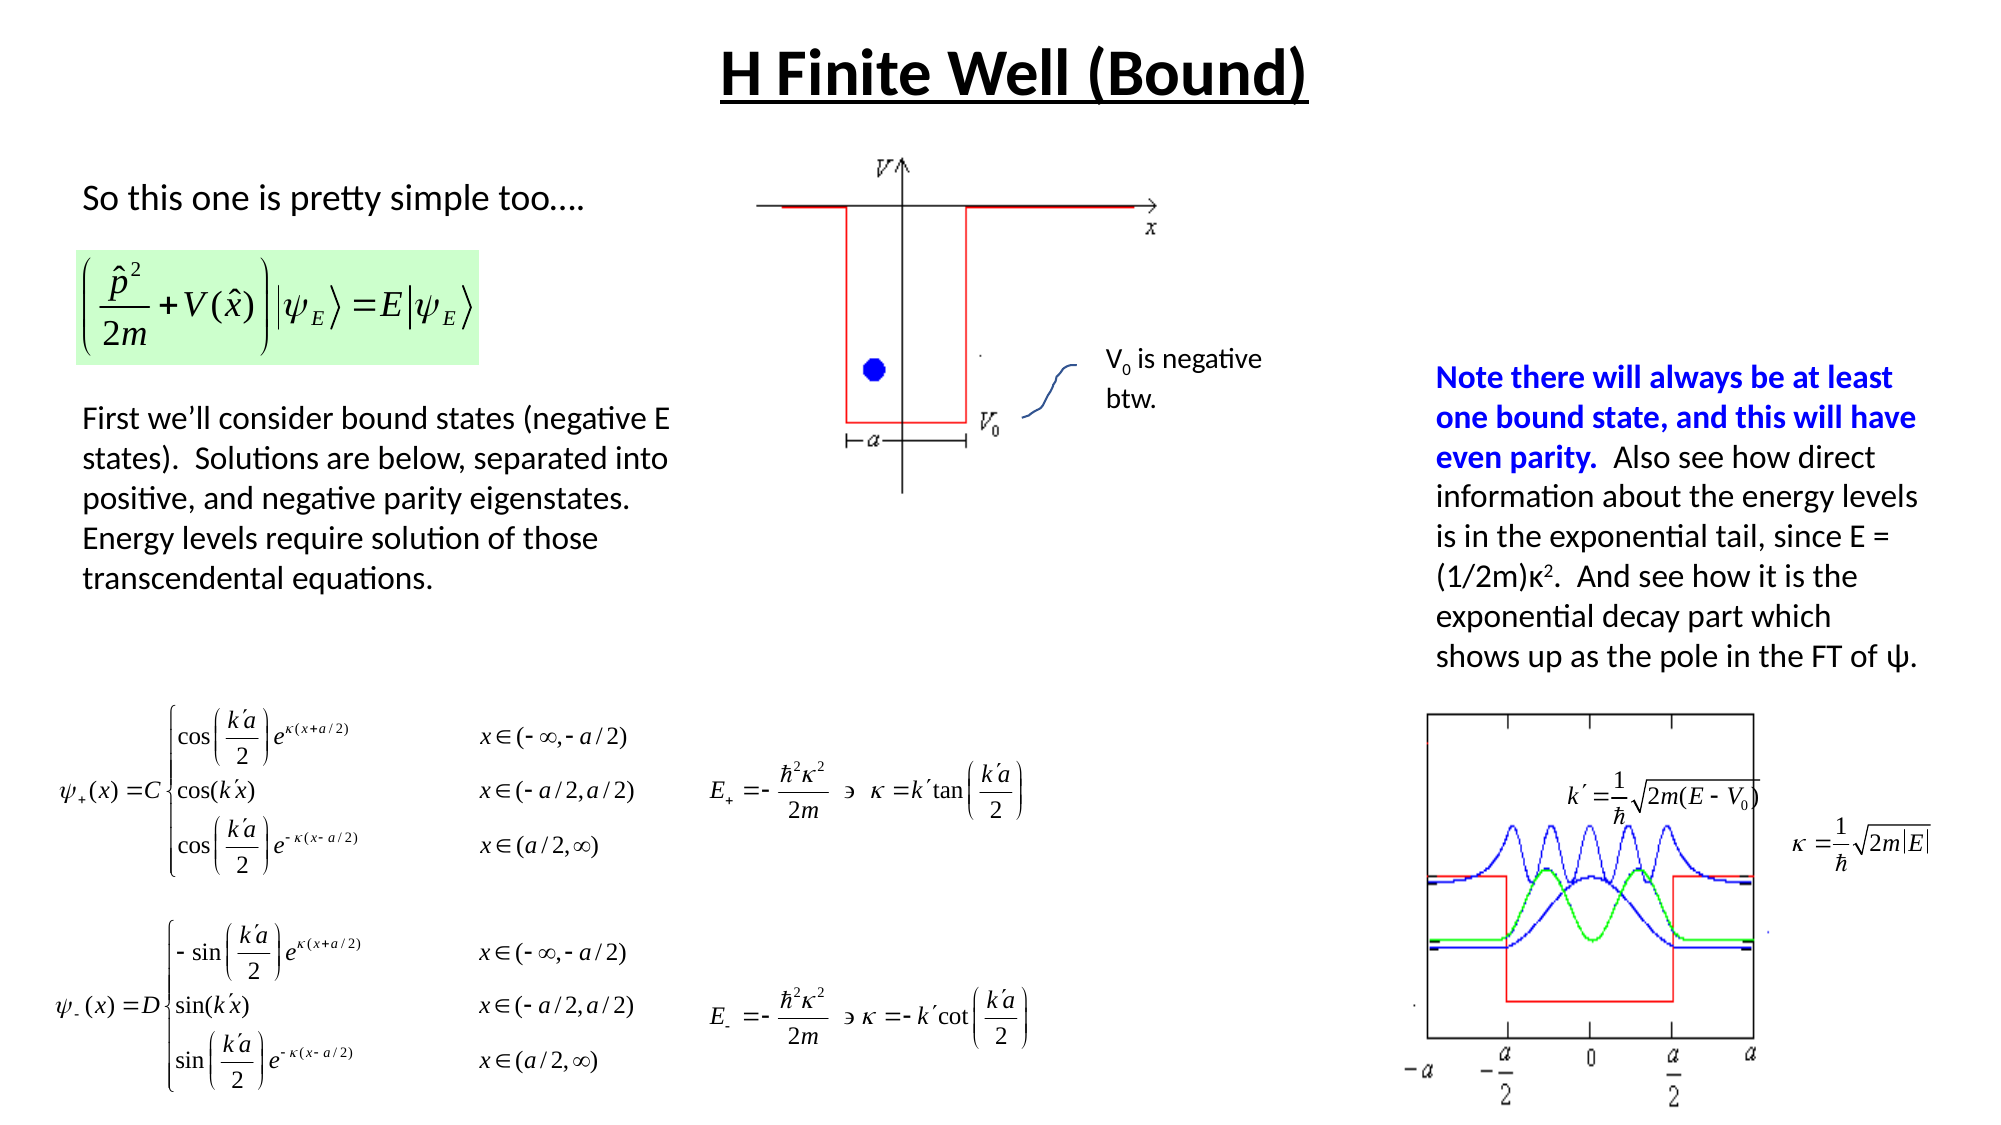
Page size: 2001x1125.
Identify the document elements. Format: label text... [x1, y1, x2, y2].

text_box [1291, 683, 1930, 1111]
text_box V0 is negative btw. [1200, 331, 1308, 422]
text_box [705, 754, 1029, 826]
text_box So this one is pretty simple too…. [67, 165, 678, 225]
text_box Note there will always be at least one bound state, and this will have even parity. Also see how direct information about the energy levels is in the exponential tail, since E = (1/2m)κ2. And see how it is the exponential decay part which shows up as the pole in the FT of ψ. [1420, 347, 1937, 682]
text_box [755, 145, 1200, 526]
text_box First we’ll consider bound states (negative E states). Solutions are below, separated into positive, and negative parity eigenstates. Energy levels require solution of those transcendental equations. [67, 388, 706, 604]
text_box H Finite Well (Bound) [705, 25, 1388, 117]
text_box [57, 700, 641, 882]
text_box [75, 249, 480, 365]
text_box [1788, 811, 1937, 877]
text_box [1563, 764, 1766, 830]
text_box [53, 915, 641, 1097]
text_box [705, 980, 1035, 1055]
